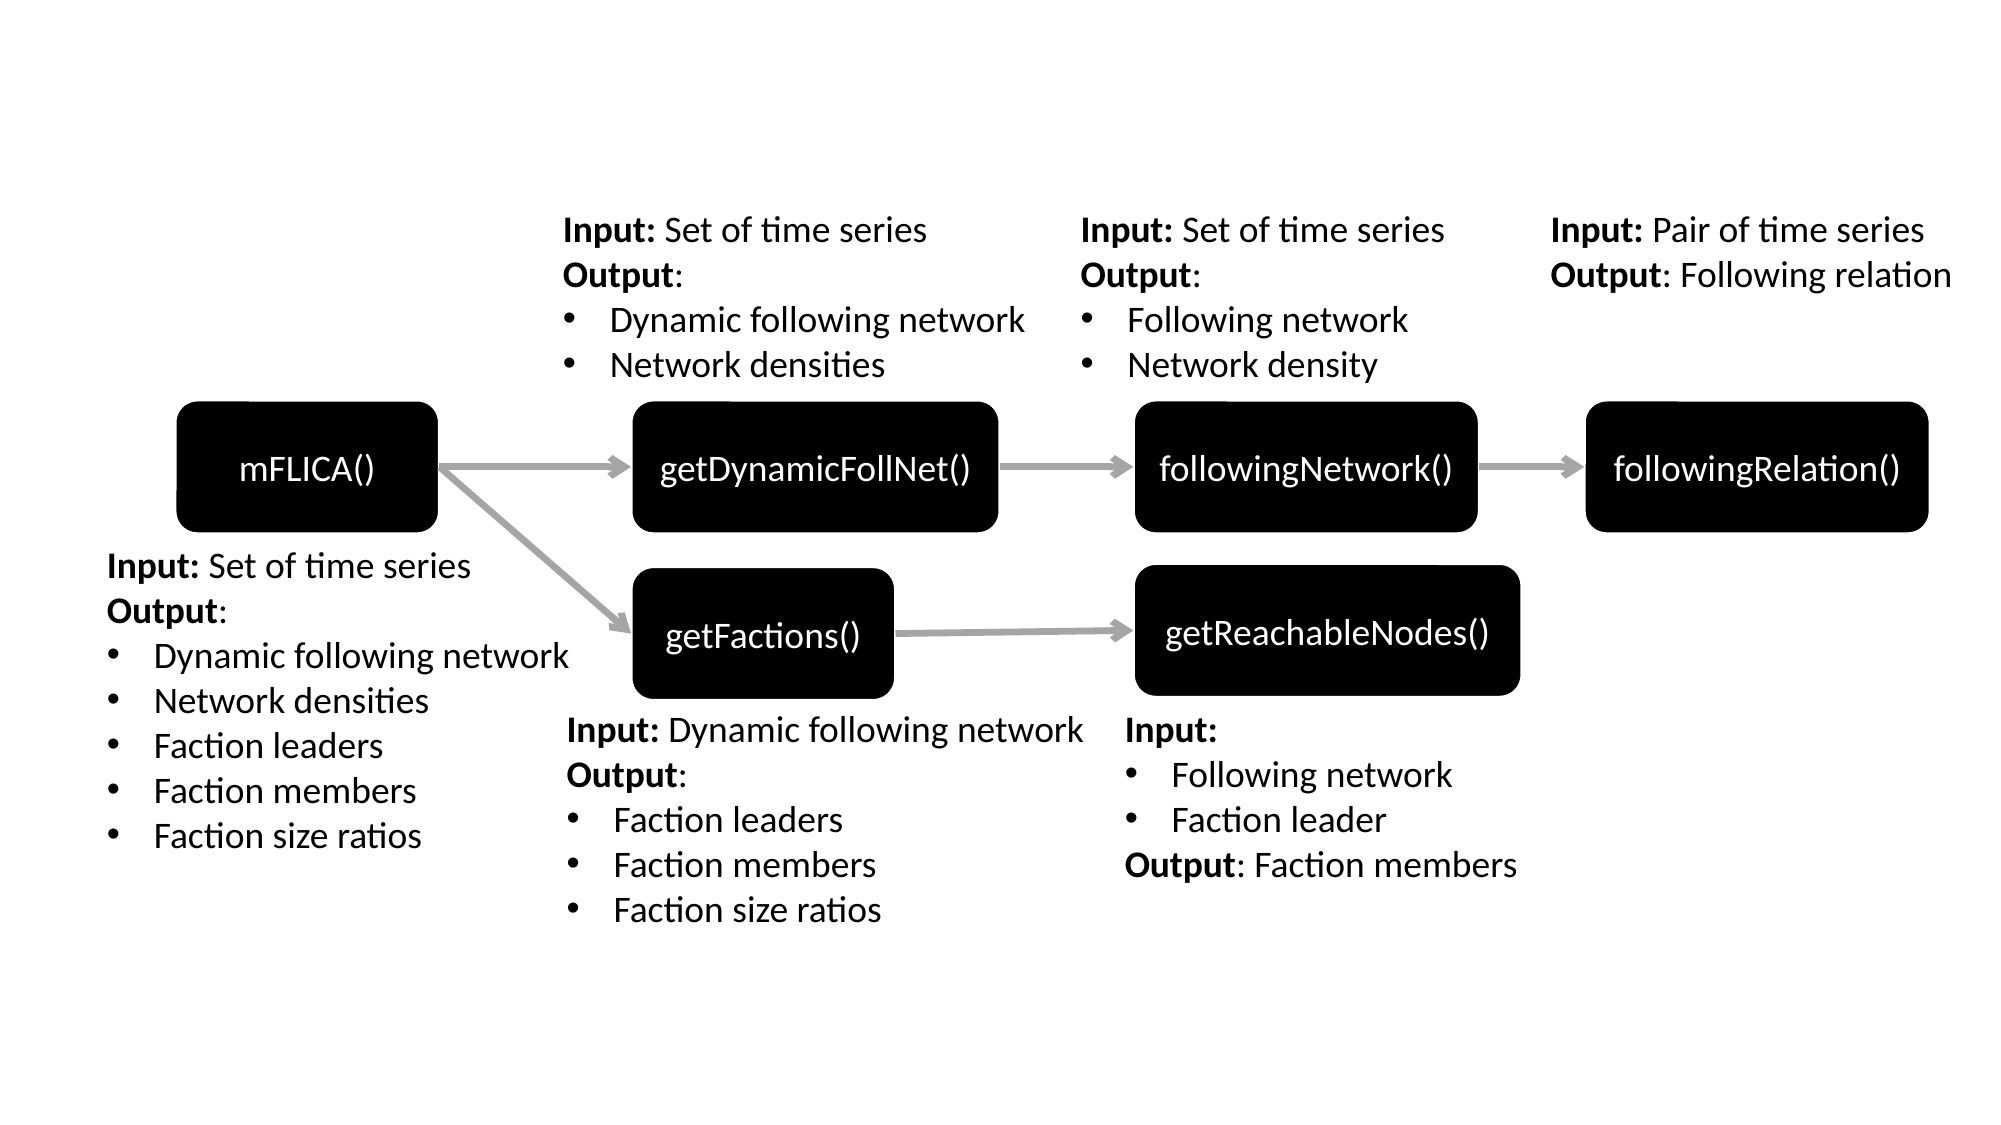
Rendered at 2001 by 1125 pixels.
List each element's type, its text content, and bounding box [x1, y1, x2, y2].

text_box followingRelation() [1582, 398, 1932, 536]
text_box followingNetwork() [1131, 398, 1481, 536]
text_box Input: Following network Faction leader Output: Faction members [1110, 697, 1758, 892]
text_box getReachableNodes() [1131, 561, 1524, 697]
text_box Input: Set of time series Output: Dynamic following network Network densities [548, 197, 1041, 393]
text_box Input: Pair of time series Output: Following relation [1535, 197, 1968, 303]
text_box Input: Set of time series Output: Following network Network density [1065, 197, 1461, 393]
text_box Input: Set of time series Output: Dynamic following network Network densities Faction leaders Faction members Faction size ratios [92, 533, 585, 864]
text_box getDynamicFollNet() [629, 398, 1002, 536]
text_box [895, 630, 1134, 634]
text_box getFactions() [629, 565, 898, 697]
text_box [439, 466, 631, 634]
text_box Input: Dynamic following network Output: Faction leaders Faction members Faction size ratios [551, 697, 1100, 937]
text_box mFLICA() [173, 398, 442, 533]
